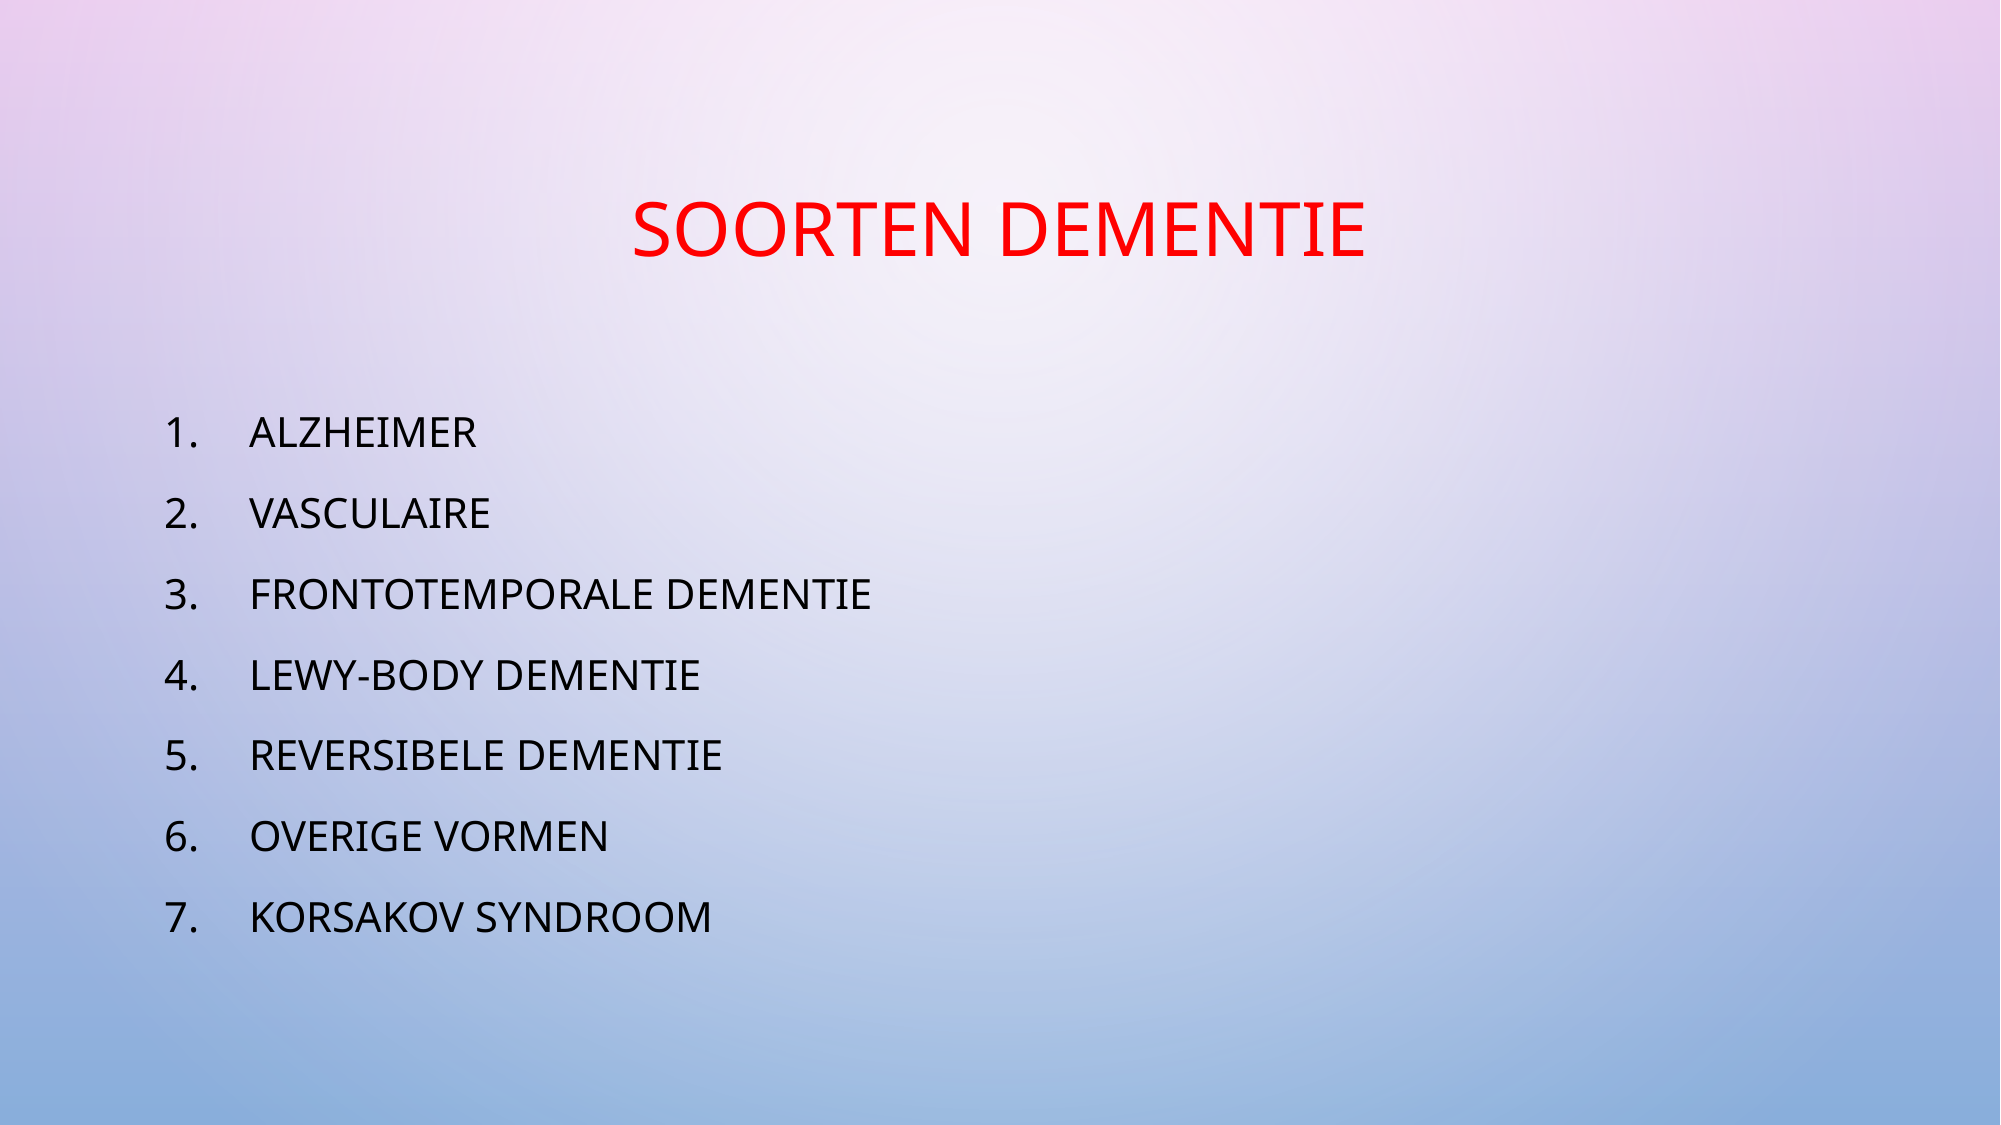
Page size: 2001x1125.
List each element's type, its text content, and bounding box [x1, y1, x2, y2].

list Alzheimer Vasculaire Frontotemporale dementie Lewy-body dementie Reversibele dementie Overige vormen Korsakov syndroom [149, 388, 1851, 950]
text_box [0, 0, 2000, 615]
title Soorten dementie [149, 101, 1851, 364]
